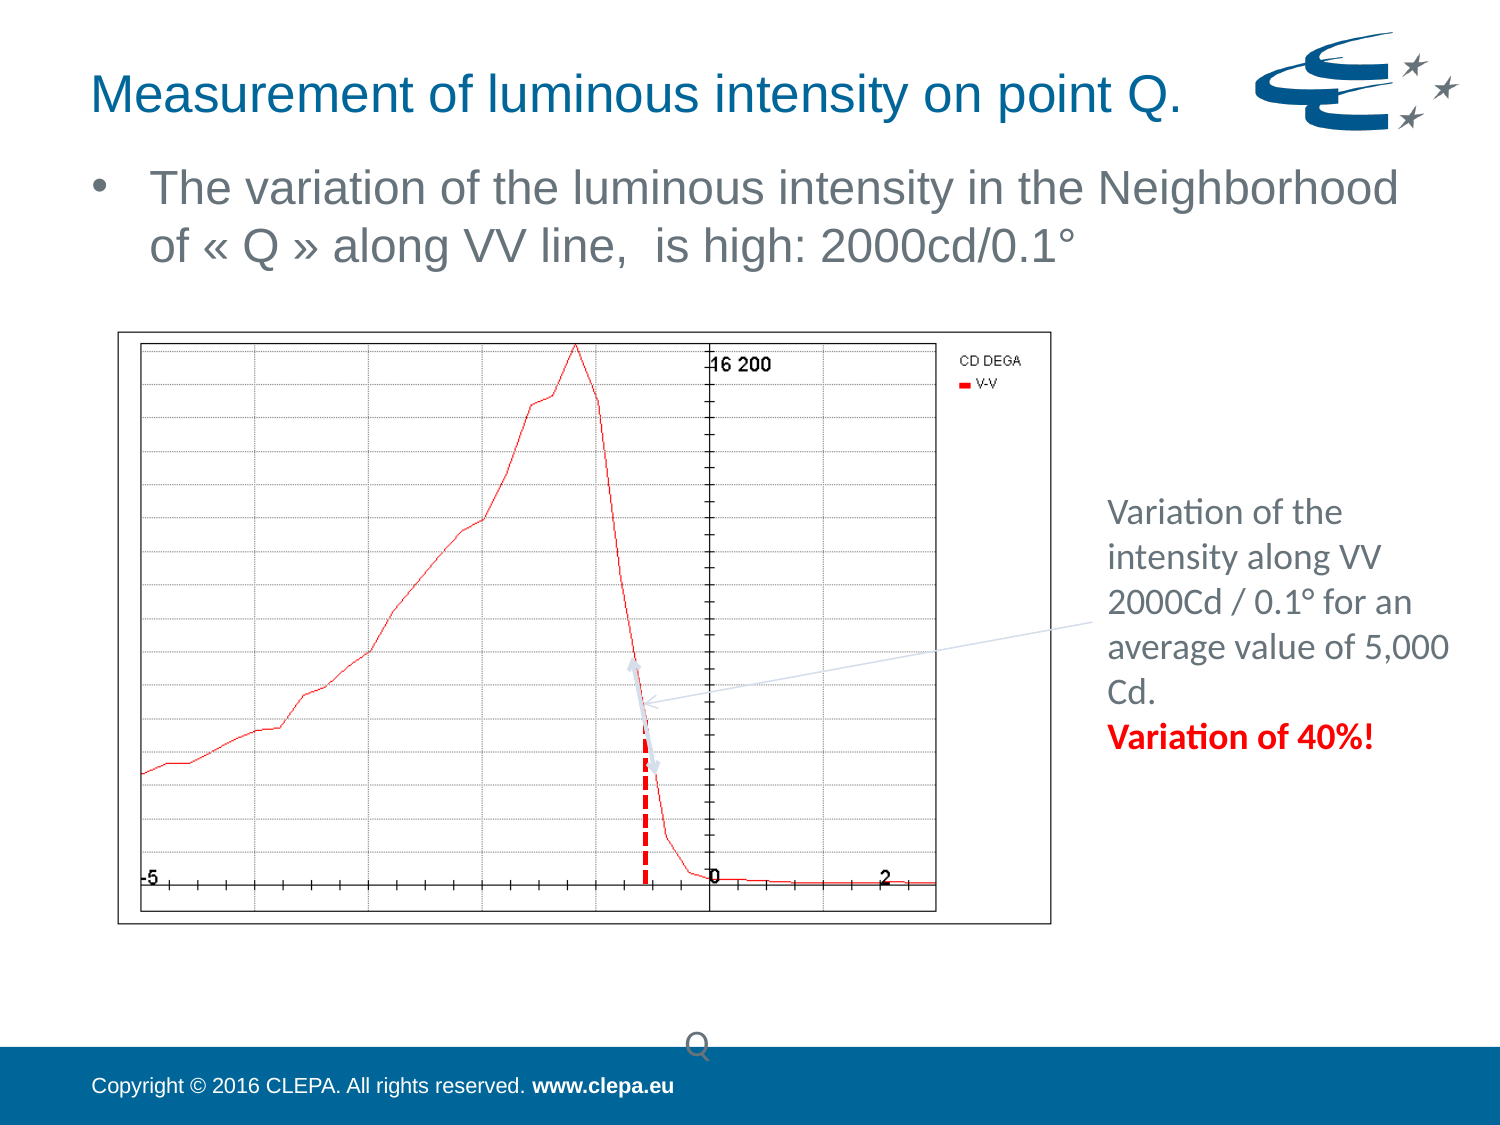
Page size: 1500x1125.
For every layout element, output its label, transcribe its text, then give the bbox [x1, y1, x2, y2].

picture [1246, 19, 1471, 139]
picture [111, 326, 1057, 930]
text_box Q [669, 1011, 725, 1072]
text_box Variation of the intensity along VV 2000Cd / 0.1° for an average value of 5,000 Cd. Variation of 40%! [1092, 479, 1465, 765]
list The variation of the luminous intensity in the Neighborhood of « Q » along VV line, is high: 2000cd/0.1° [76, 149, 1427, 291]
title Measurement of luminous intensity on point Q. [75, 45, 1223, 139]
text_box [631, 656, 656, 776]
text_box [643, 623, 1093, 705]
